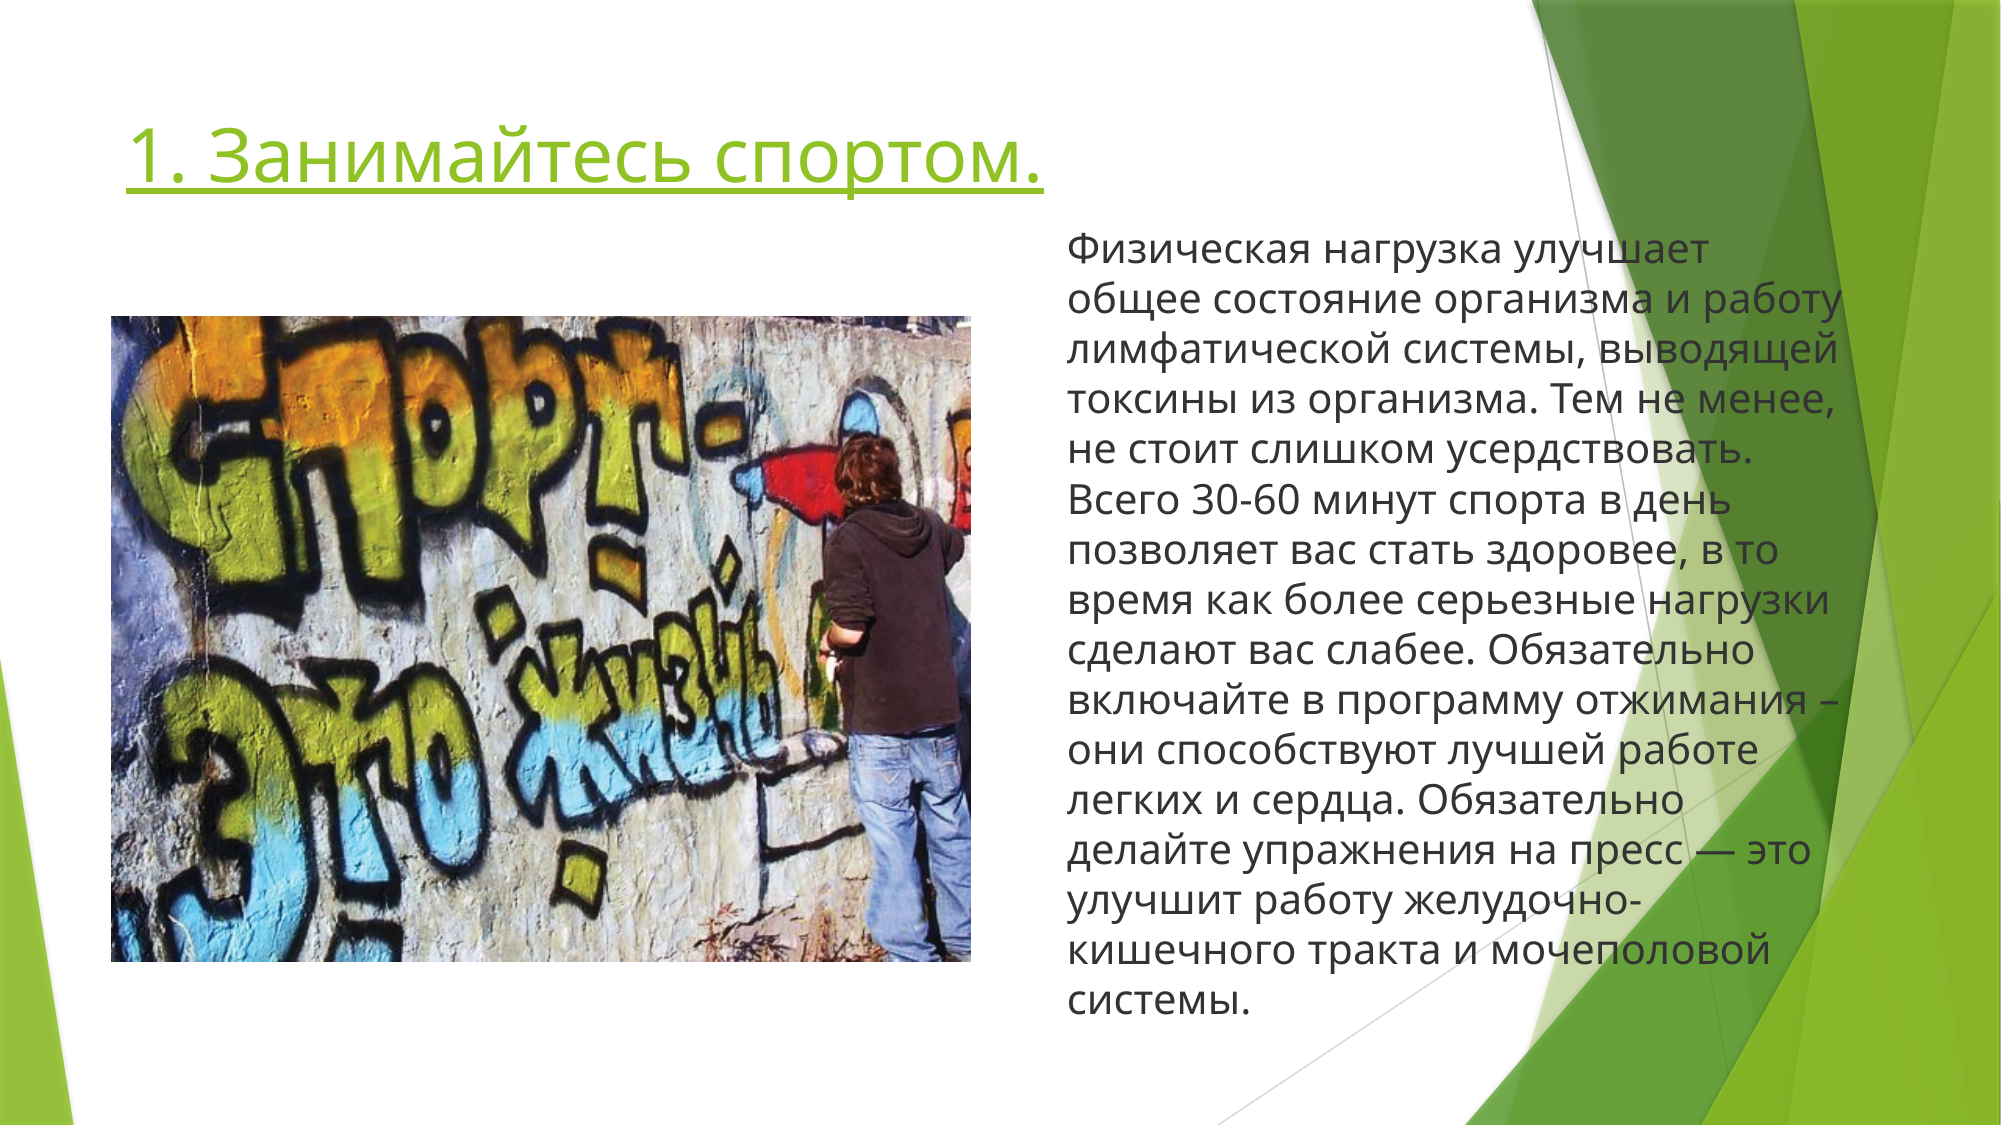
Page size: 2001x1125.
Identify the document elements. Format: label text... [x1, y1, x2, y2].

text_box Физическая нагрузка улучшает общее состояние организма и работу лимфатической системы, выводящей токсины из организма. Тем не менее, не стоит слишком усердствовать. Всего 30-60 минут спорта в день позволяет вас стать здоровее, в то время как более серьезные нагрузки сделают вас слабее. Обязательно включайте в программу отжимания – они способствуют лучшей работе легких и сердца. Обязательно делайте упражнения на пресс — это улучшит работу желудочно-кишечного тракта и мочеполовой системы. [1052, 214, 1863, 1030]
picture [110, 316, 971, 963]
title 1. Занимайтесь спортом. [111, 99, 1522, 317]
